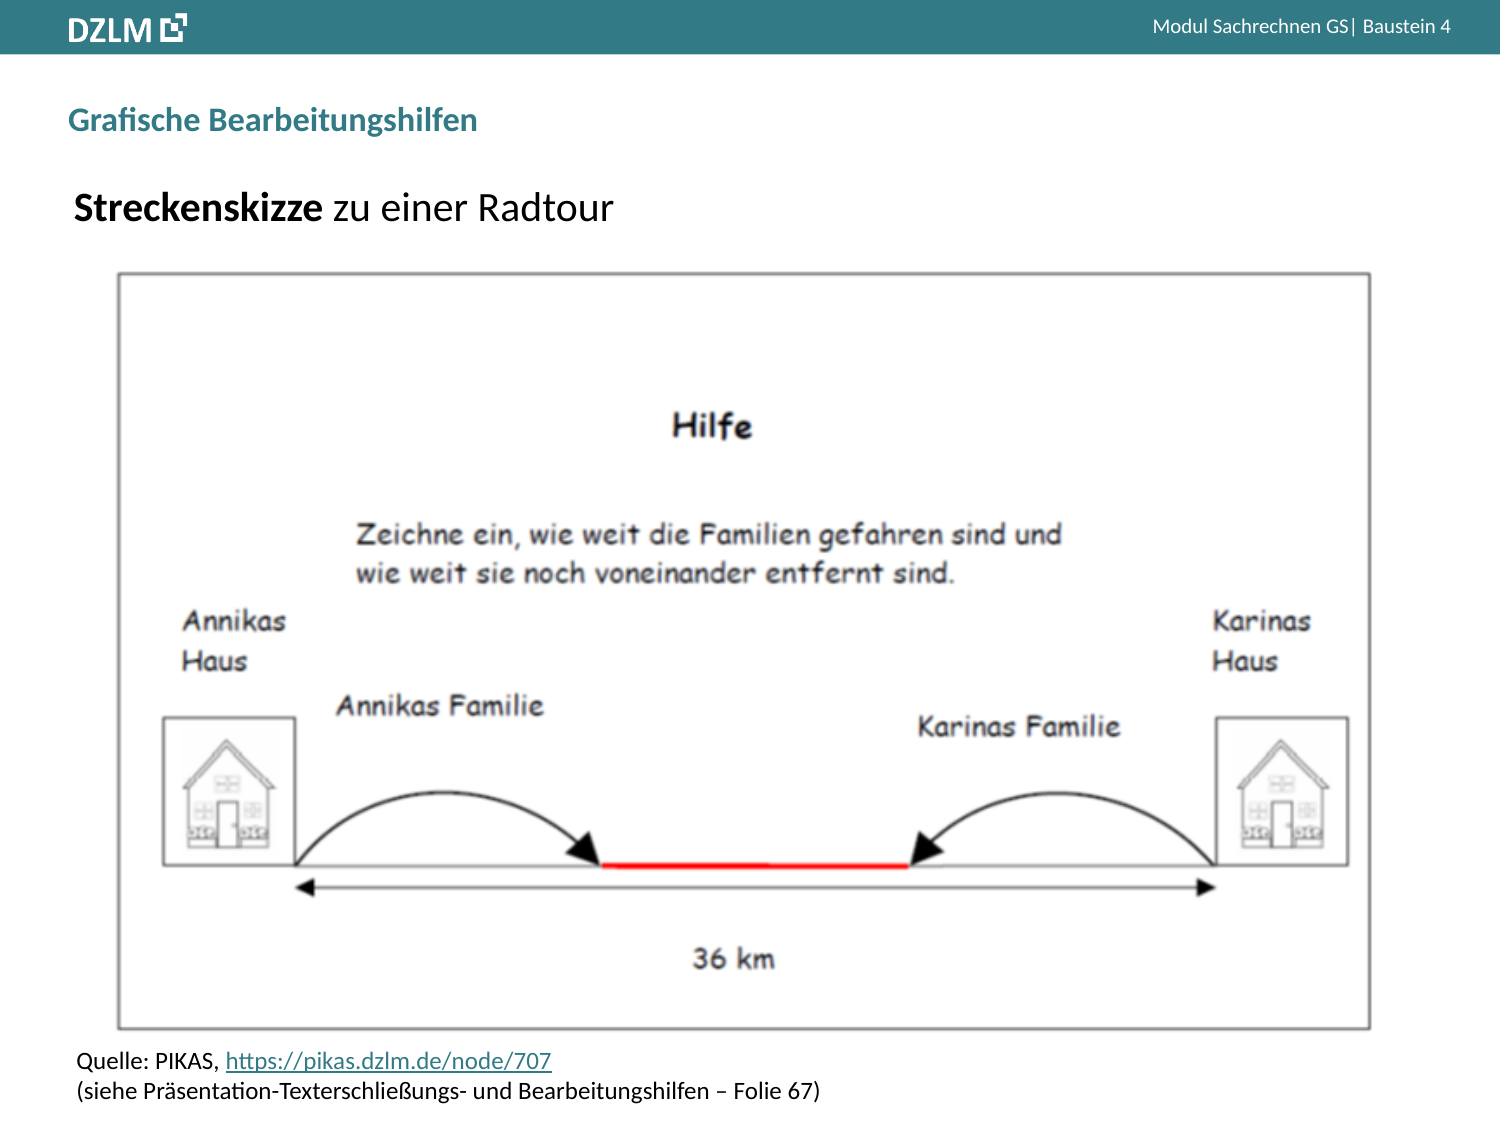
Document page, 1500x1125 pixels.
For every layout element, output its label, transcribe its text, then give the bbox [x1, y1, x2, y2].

title Grafische Bearbeitungshilfen [53, 90, 1500, 171]
text_box Streckenskizze zu einer Radtour [58, 172, 809, 238]
picture [113, 266, 1384, 1043]
text_box Quelle: PIKAS, https://pikas.dzlm.de/node/707 (siehe Präsentation-Texterschließungs- und Bearbeitungshilfen – Folie 67) [61, 1037, 1432, 1125]
